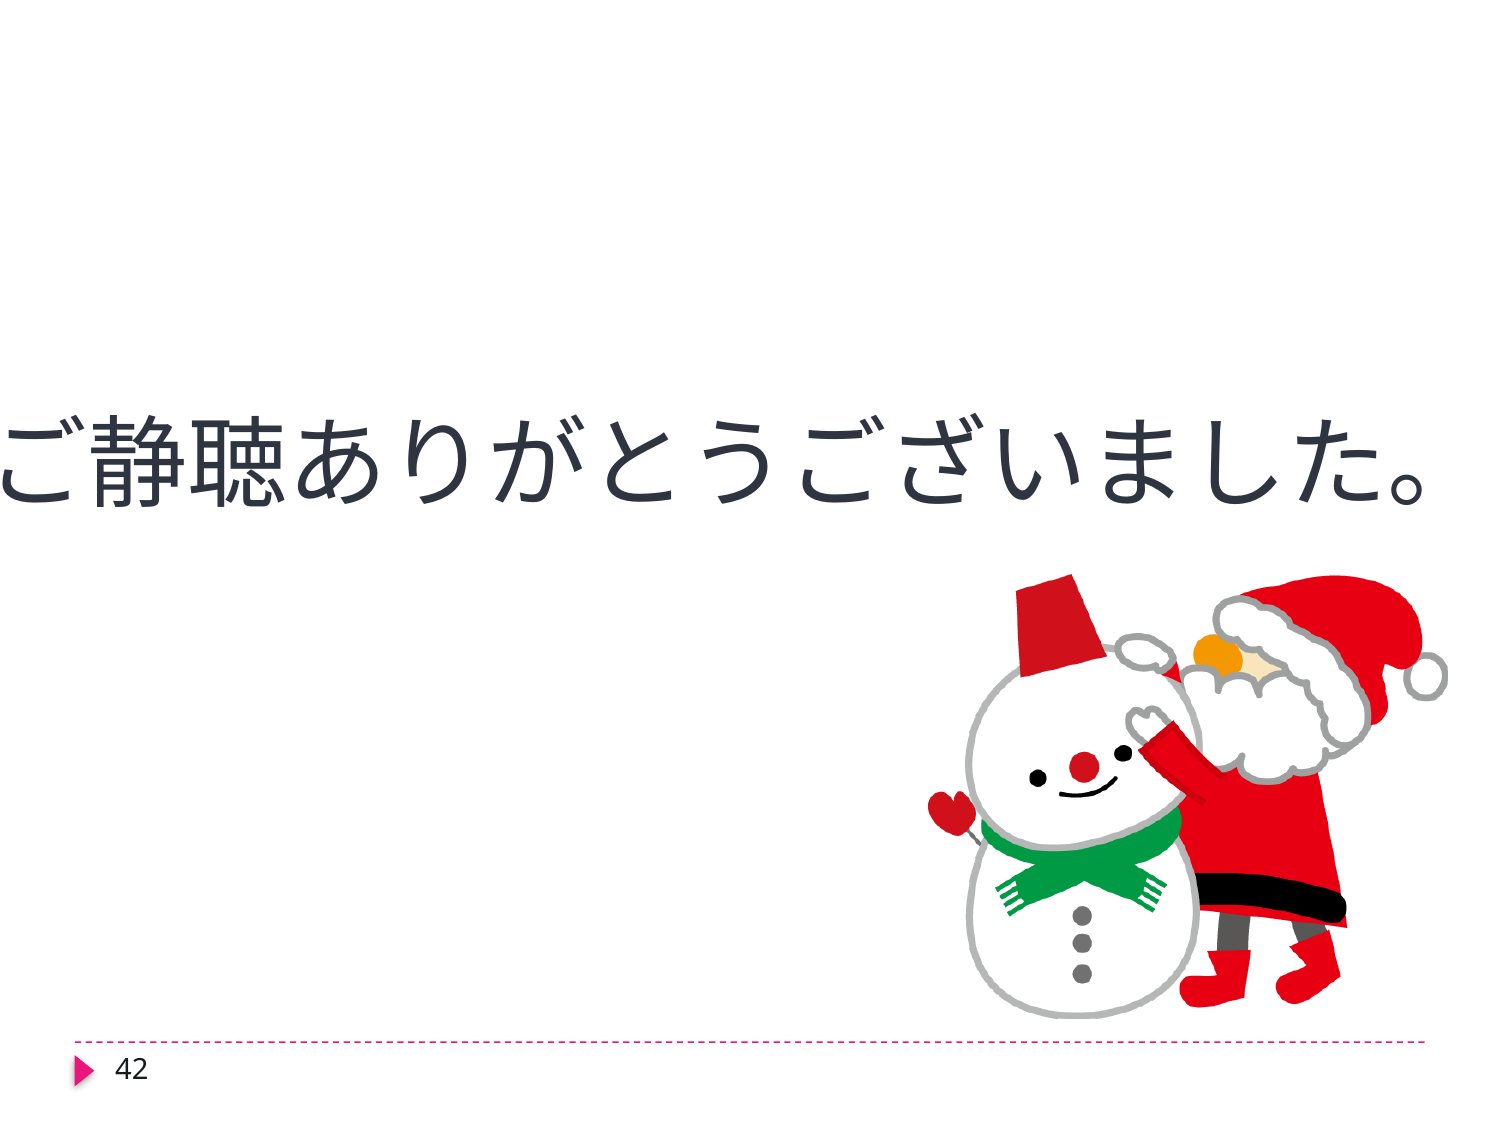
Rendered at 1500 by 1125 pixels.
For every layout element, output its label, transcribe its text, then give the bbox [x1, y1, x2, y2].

picture [928, 574, 1449, 1019]
slide_number 42 [100, 1042, 426, 1103]
text_box ご静聴ありがとうございました。 [0, 391, 1500, 527]
